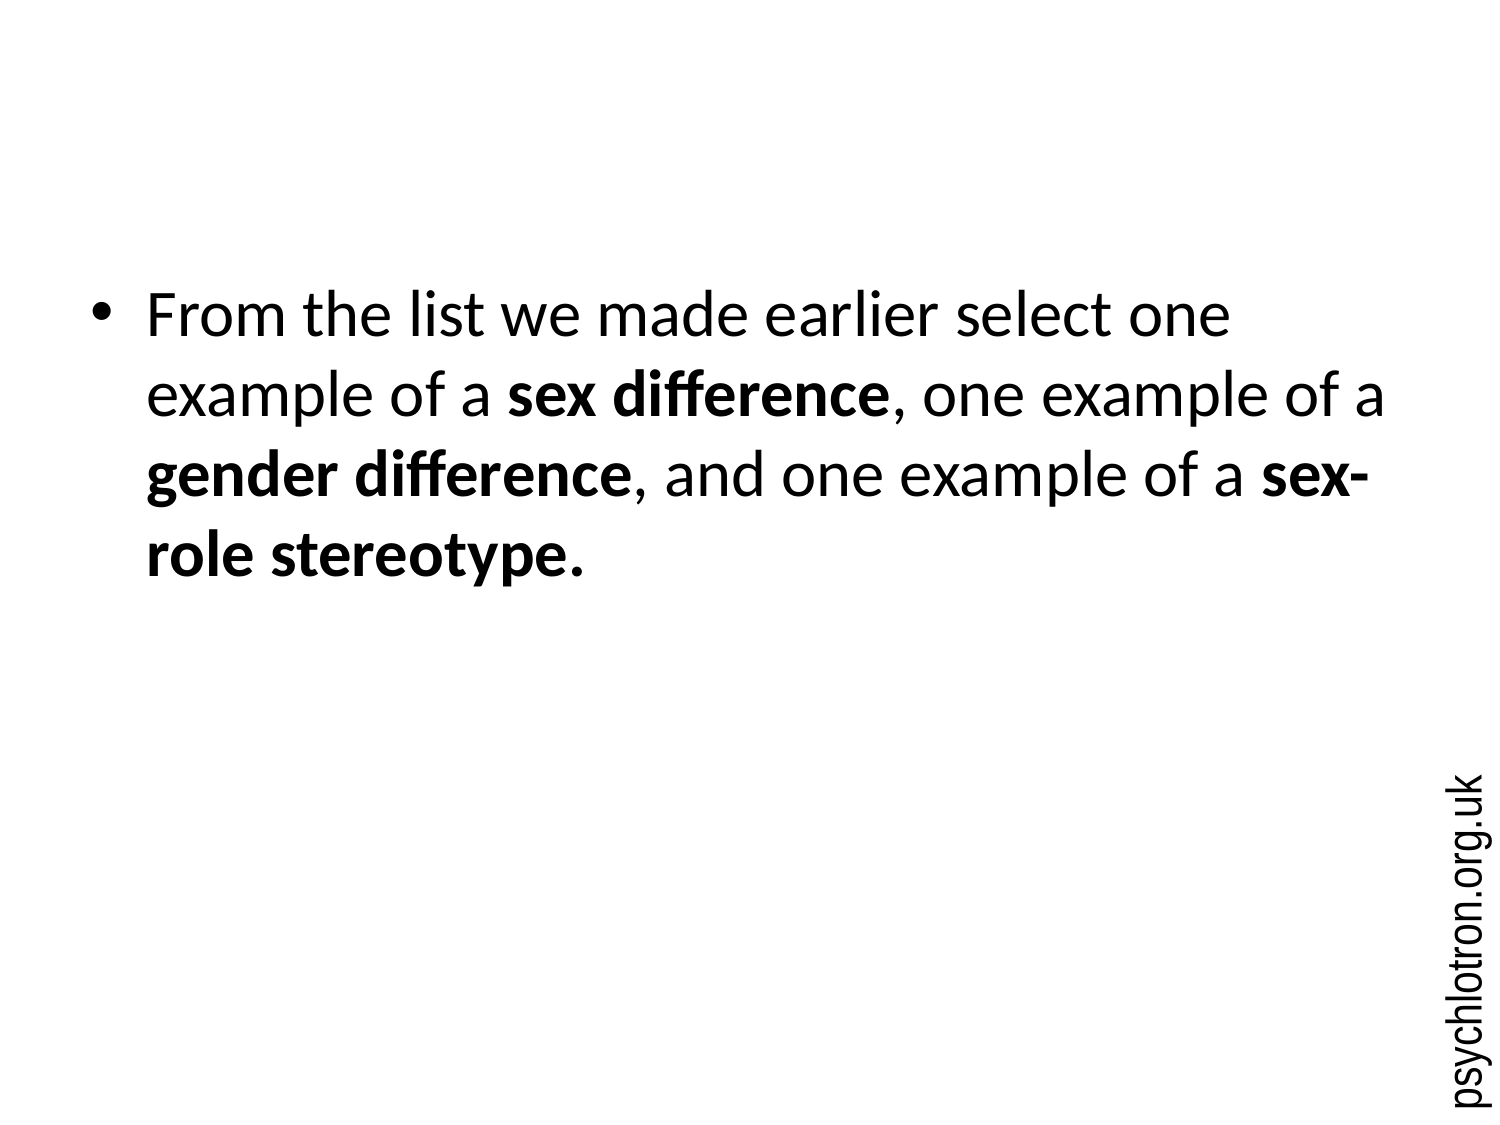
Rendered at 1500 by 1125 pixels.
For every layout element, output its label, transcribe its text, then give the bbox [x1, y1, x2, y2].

list From the list we made earlier select one example of a sex difference, one example of a gender difference, and one example of a sex-role stereotype. [74, 262, 1426, 1006]
